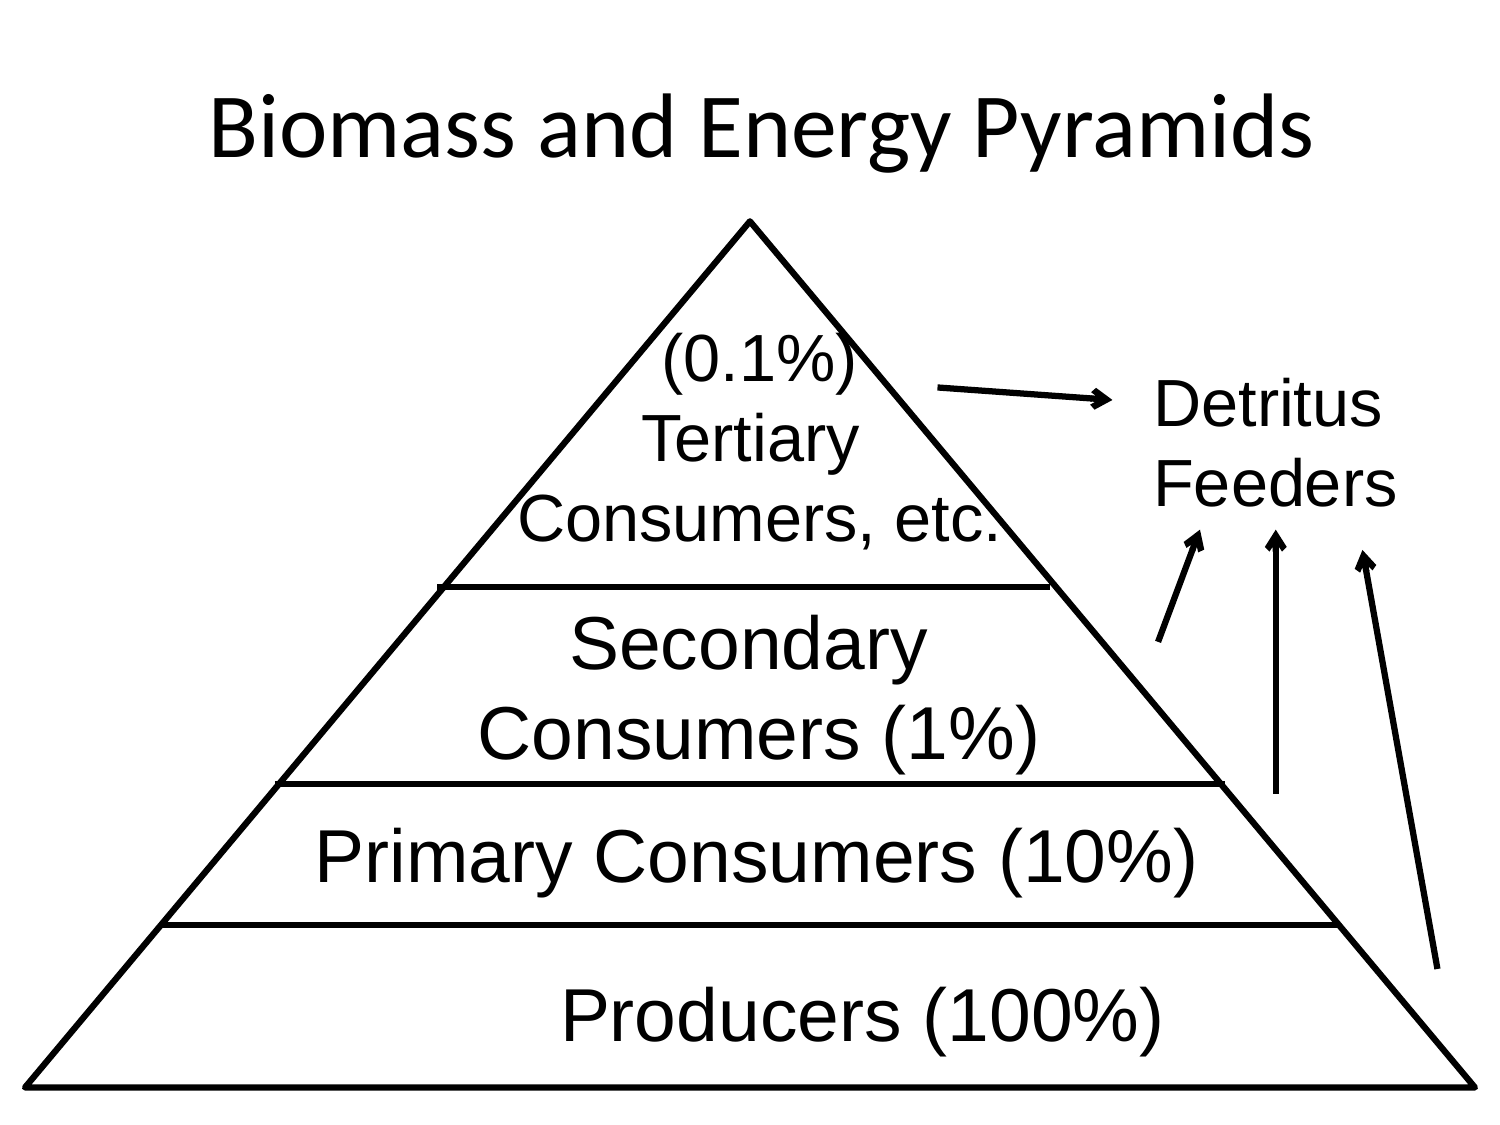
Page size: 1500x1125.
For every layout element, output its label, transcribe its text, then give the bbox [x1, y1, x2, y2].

title Biomass and Energy Pyramids [125, 0, 1400, 219]
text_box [937, 387, 1438, 970]
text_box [24, 221, 1476, 1088]
